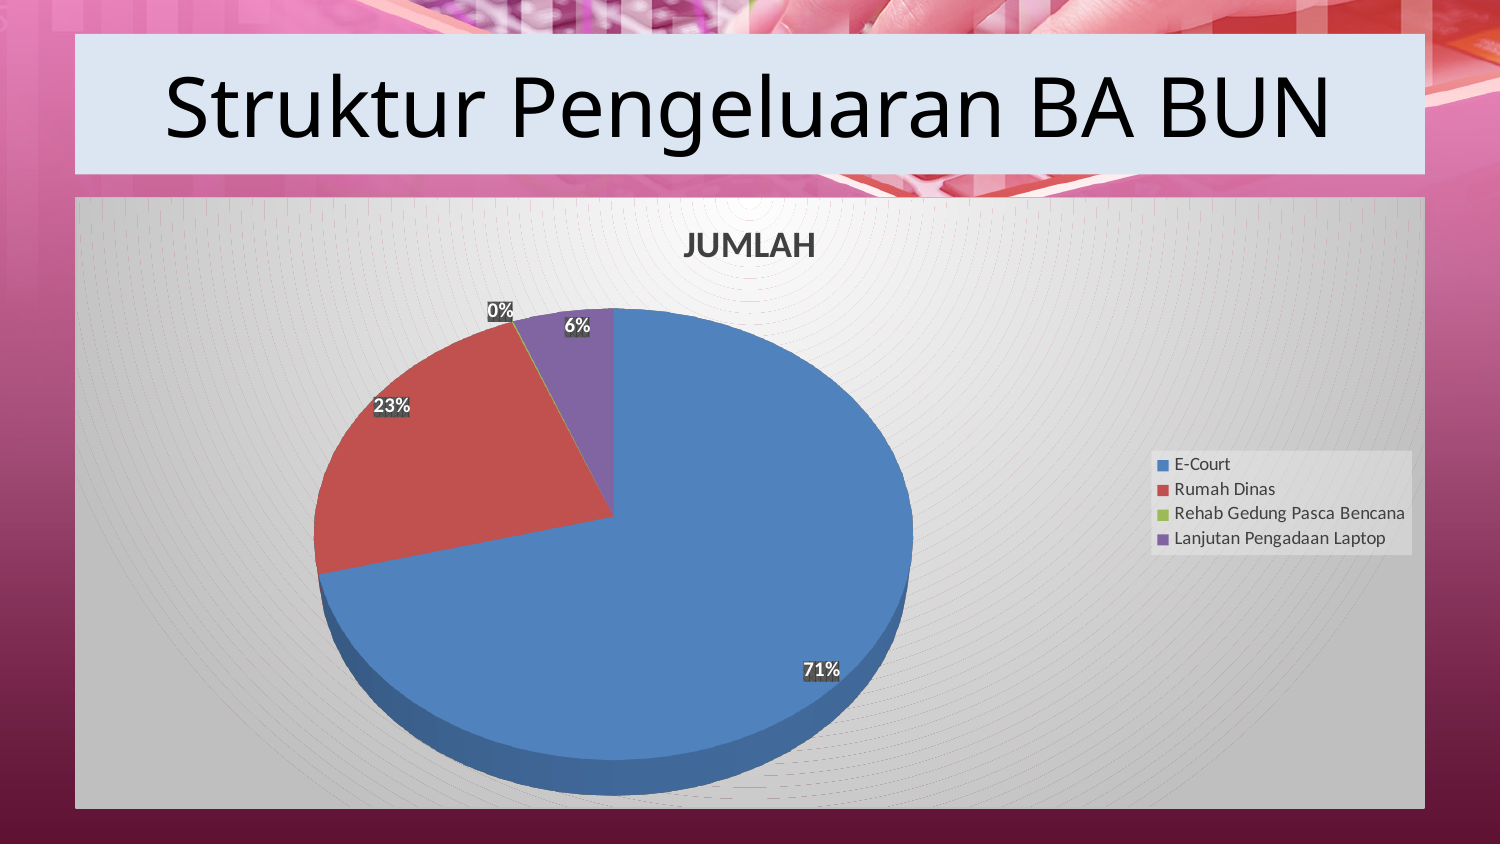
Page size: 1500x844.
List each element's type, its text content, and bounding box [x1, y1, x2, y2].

title Struktur Pengeluaran BA BUN [75, 33, 1425, 175]
picture [0, 0, 1500, 844]
chart [74, 196, 1426, 810]
